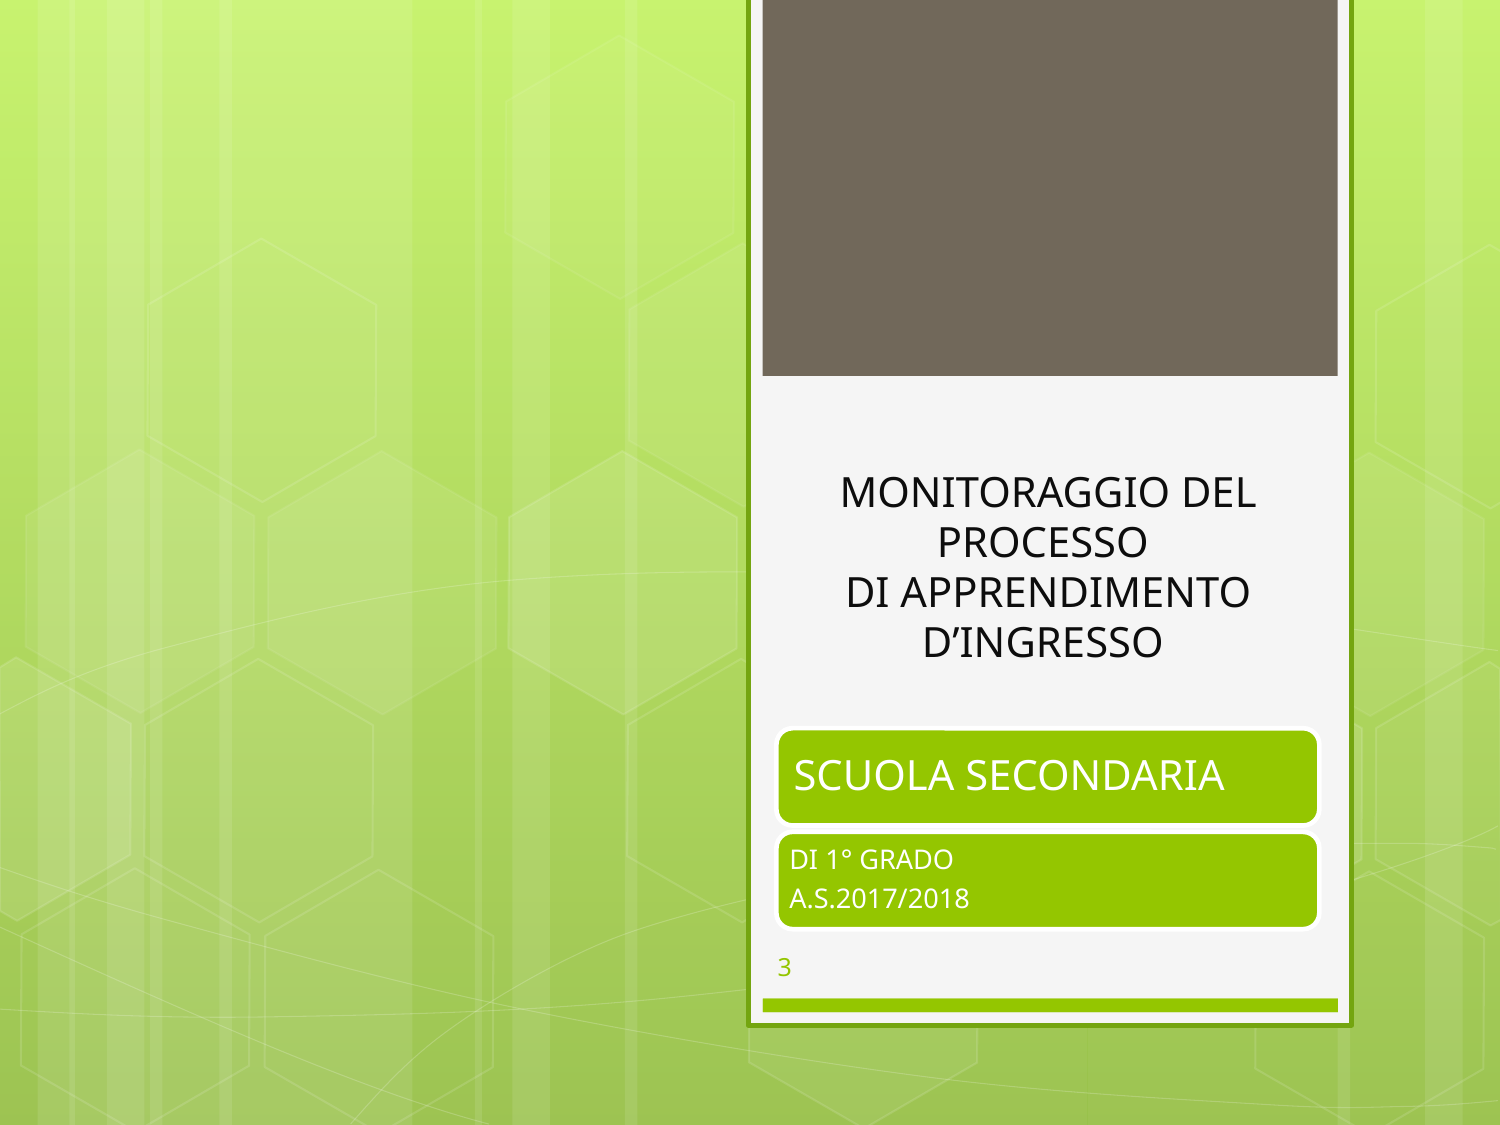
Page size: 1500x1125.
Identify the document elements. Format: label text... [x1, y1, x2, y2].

slide_number 3 [762, 938, 869, 999]
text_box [776, 724, 1320, 933]
title MONITORAGGIO DEL PROCESSO DI APPRENDIMENTO D’INGRESSO [776, 444, 1320, 724]
